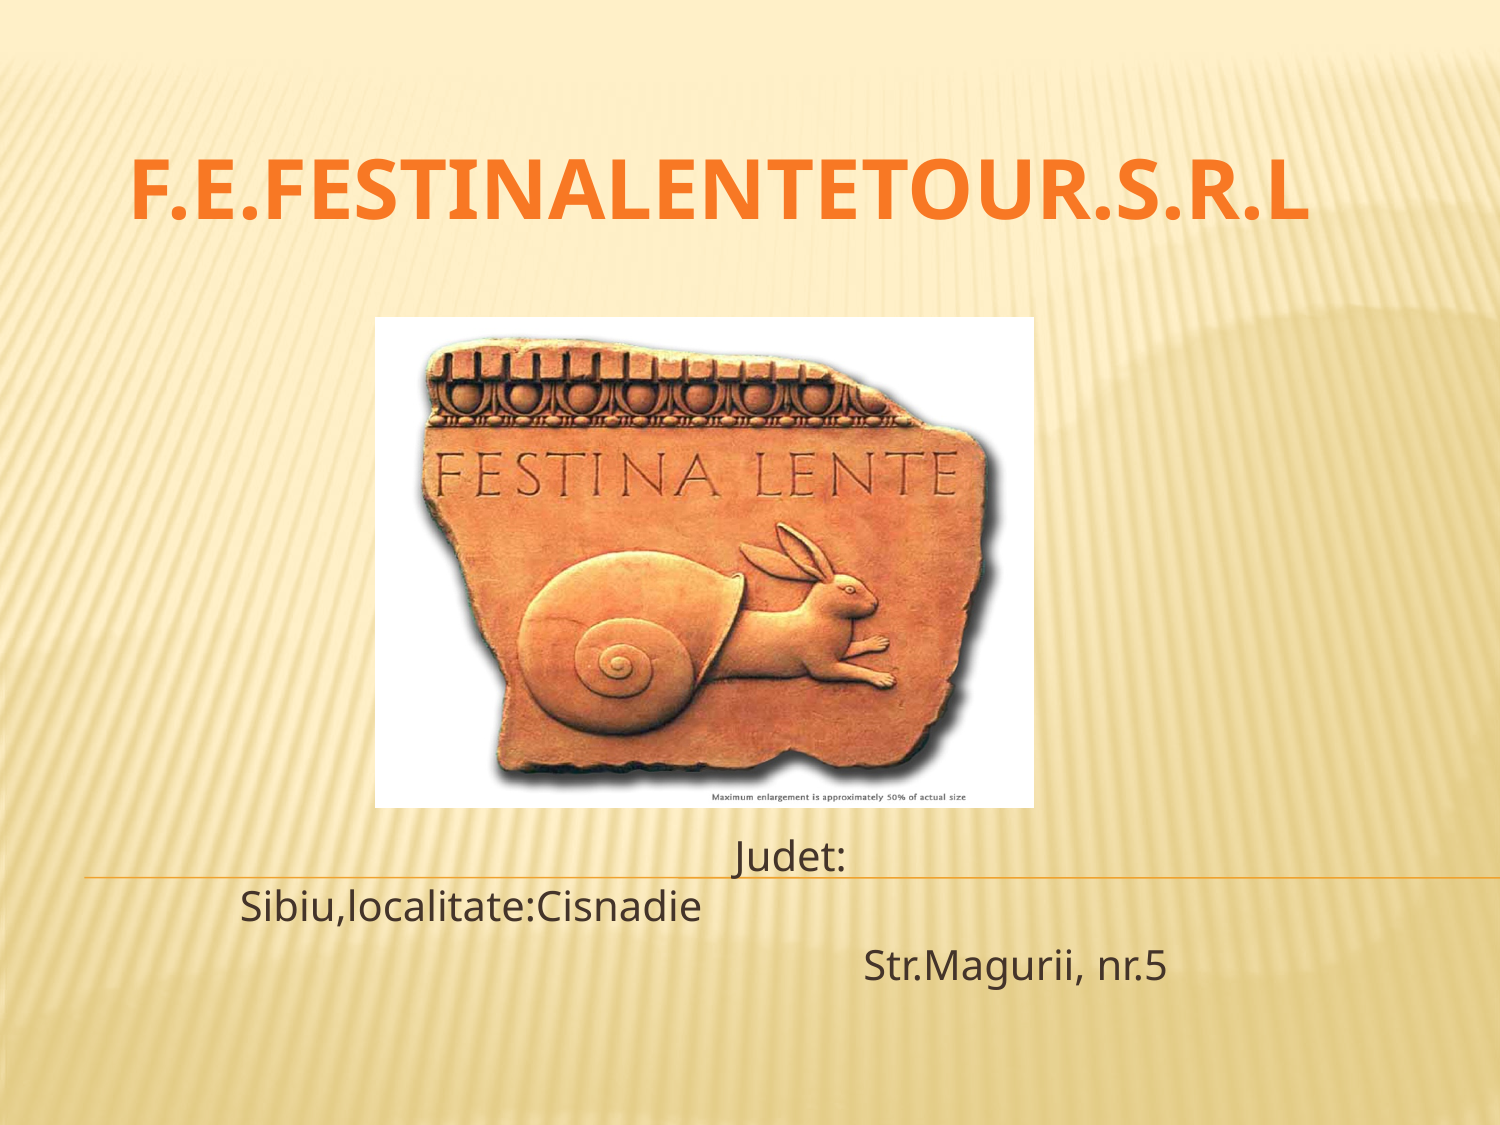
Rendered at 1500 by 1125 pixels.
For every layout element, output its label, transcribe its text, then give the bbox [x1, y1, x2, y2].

title F.E.FestinaLenteTour.S.R.L [112, 128, 1388, 411]
subtitle Judet: Sibiu,localitate:Cisnadie Str.Magurii, nr.5 [225, 796, 1275, 997]
picture [374, 317, 1034, 808]
